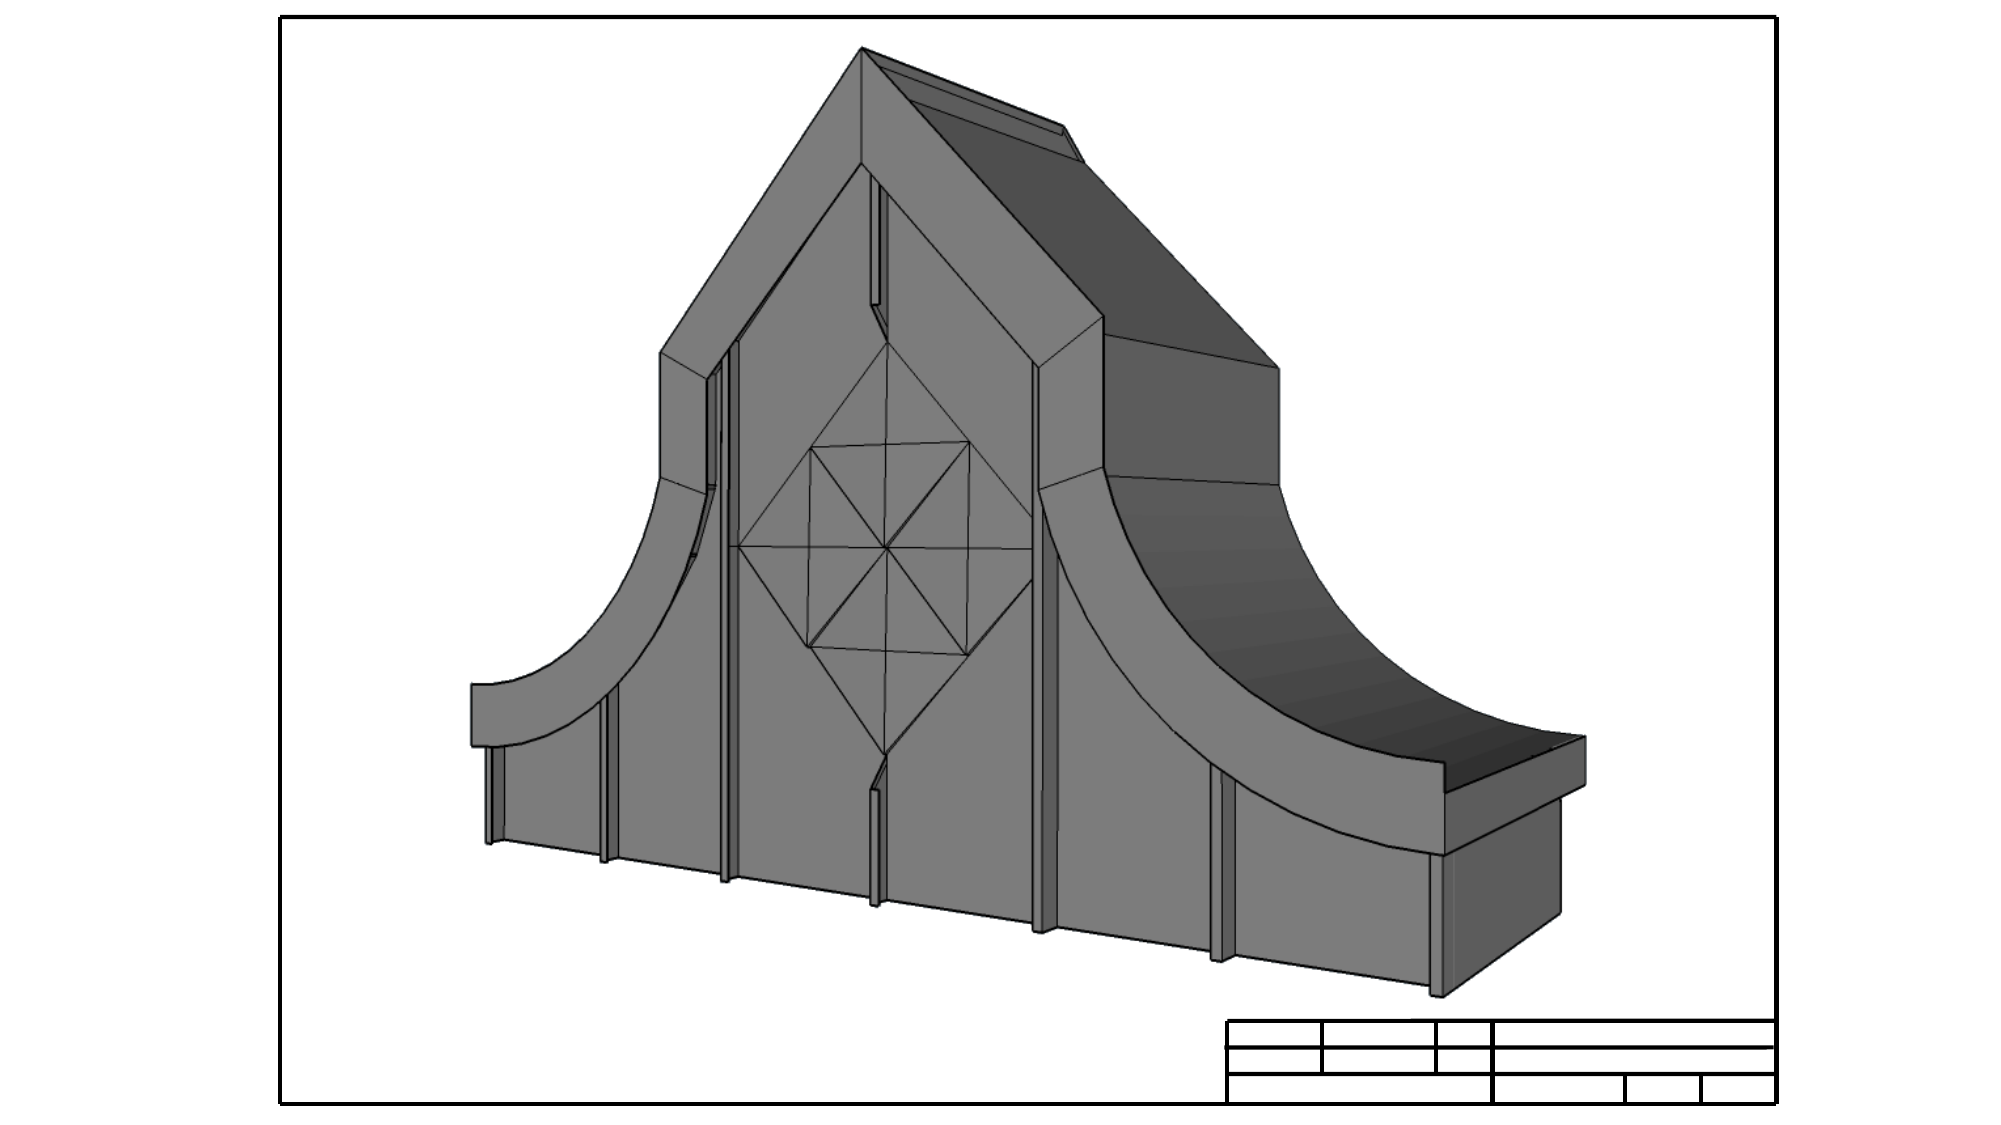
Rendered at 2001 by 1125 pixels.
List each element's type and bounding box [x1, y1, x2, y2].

picture [453, 25, 1604, 1013]
